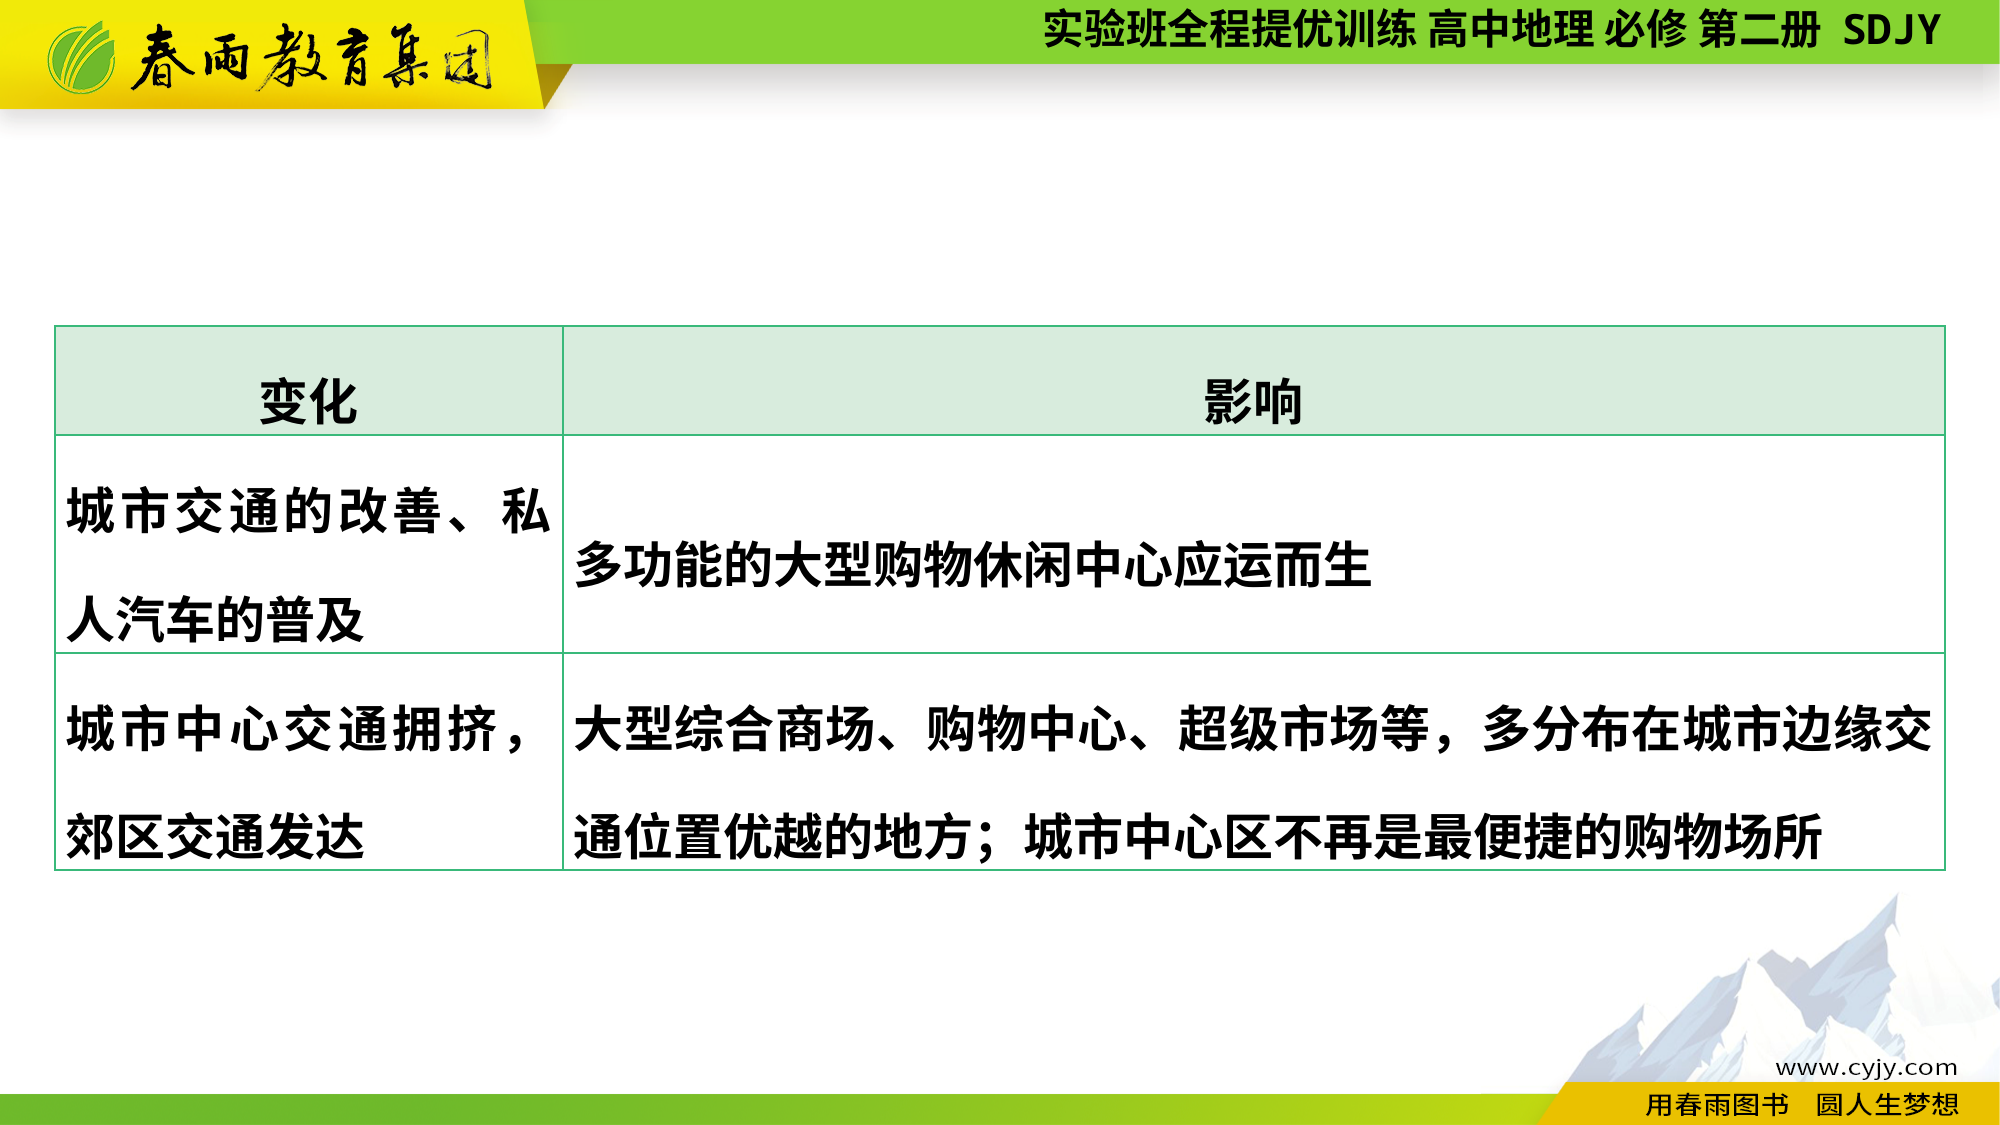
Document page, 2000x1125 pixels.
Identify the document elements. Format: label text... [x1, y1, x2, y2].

table_cell 城市交通的改善、私人汽车的普及 [56, 436, 562, 652]
table_cell 城市中心交通拥挤，郊区交通发达 [56, 654, 562, 869]
picture [0, 0, 2000, 1125]
table_header 变化 [56, 327, 562, 434]
table_header 影响 [564, 327, 1944, 434]
table_cell 大型综合商场、购物中心、超级市场等，多分布在城市边缘交通位置优越的地方；城市中心区不再是最便捷的购物场所 [564, 654, 1944, 869]
table_cell 多功能的大型购物休闲中心应运而生 [564, 436, 1944, 652]
